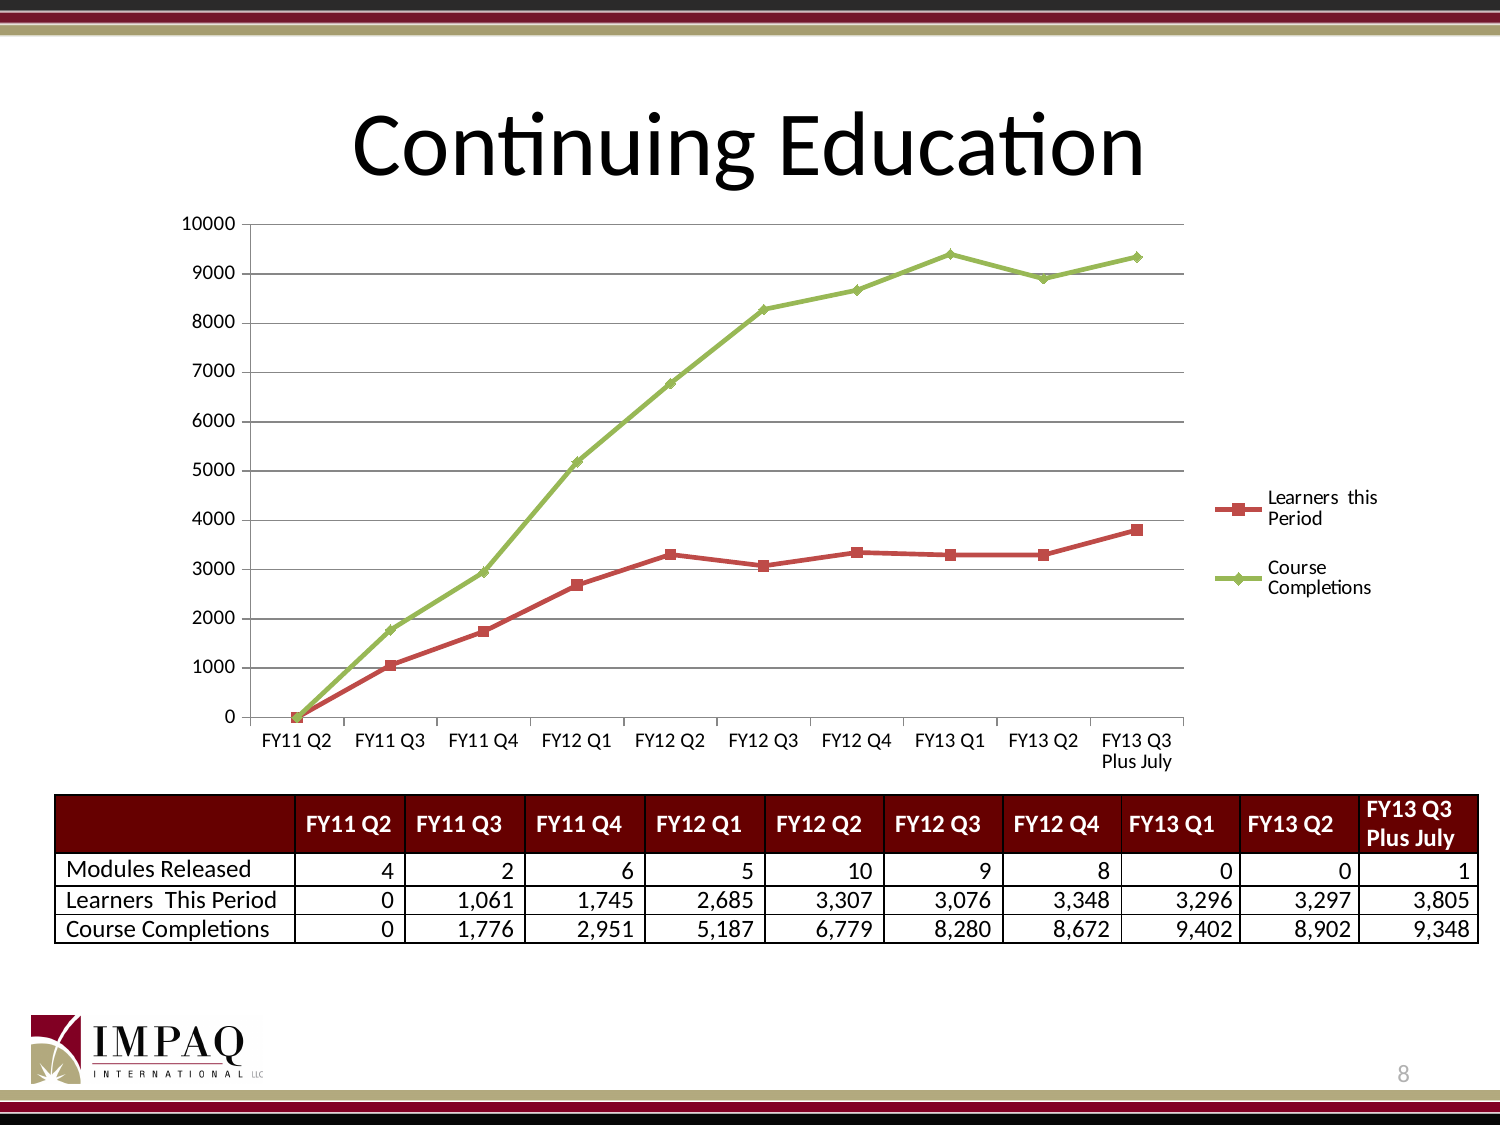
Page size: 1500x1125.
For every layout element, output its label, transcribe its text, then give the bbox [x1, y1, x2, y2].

table_header FY13 Q1 [1122, 804, 1239, 852]
table_cell 3,076 [885, 887, 1002, 914]
table_cell 3,297 [1241, 887, 1358, 914]
table_cell 8,280 [885, 915, 1002, 942]
table_header FY12 Q2 [766, 804, 883, 852]
table_cell 10 [766, 854, 883, 885]
picture [0, 1090, 1500, 1125]
table_cell 0 [1241, 854, 1358, 885]
table_cell 6,779 [766, 915, 883, 942]
table_cell 3,348 [1004, 887, 1121, 914]
table_cell 9,402 [1122, 915, 1239, 942]
table_cell Learners This Period [56, 887, 294, 914]
table_header FY11 Q2 [296, 804, 404, 852]
table_cell 1,776 [406, 915, 524, 942]
table_cell 2 [406, 854, 524, 885]
table_cell 3,307 [766, 887, 883, 914]
table_header FY11 Q4 [526, 804, 644, 852]
table_cell 9 [885, 854, 1002, 885]
table_cell 9,348 [1360, 915, 1477, 942]
table_cell 0 [296, 915, 404, 942]
table_cell 6 [526, 854, 644, 885]
table_cell Course Completions [56, 915, 294, 942]
table_cell 2,685 [646, 887, 764, 914]
table_cell Modules Released [56, 854, 294, 885]
title Continuing Education [75, 45, 1425, 233]
table_cell 1,061 [406, 887, 524, 914]
picture [31, 1015, 263, 1084]
table_cell 4 [296, 854, 404, 885]
table_header FY13 Q3 Plus July [1360, 796, 1477, 852]
table_cell 8,672 [1004, 915, 1121, 942]
table_cell 2,951 [526, 915, 644, 942]
table_header FY13 Q2 [1241, 804, 1358, 852]
table_cell 3,296 [1122, 887, 1239, 914]
table_cell 1 [1360, 854, 1477, 885]
table_cell 8 [1004, 854, 1121, 885]
table_cell 0 [1122, 854, 1239, 885]
slide_number 8 [1074, 1042, 1425, 1103]
table_header FY11 Q3 [406, 804, 524, 852]
table_cell 0 [296, 887, 404, 914]
table_header [56, 796, 294, 852]
table_header FY12 Q1 [646, 804, 764, 852]
table_cell 8,902 [1241, 915, 1358, 942]
chart [164, 201, 1403, 796]
table_cell 5,187 [646, 915, 764, 942]
picture [0, 0, 1500, 44]
table_cell 5 [646, 854, 764, 885]
table_cell 1,745 [526, 887, 644, 914]
table_header FY12 Q3 [885, 804, 1002, 852]
table_header FY12 Q4 [1004, 804, 1121, 852]
table_cell 3,805 [1360, 887, 1477, 914]
